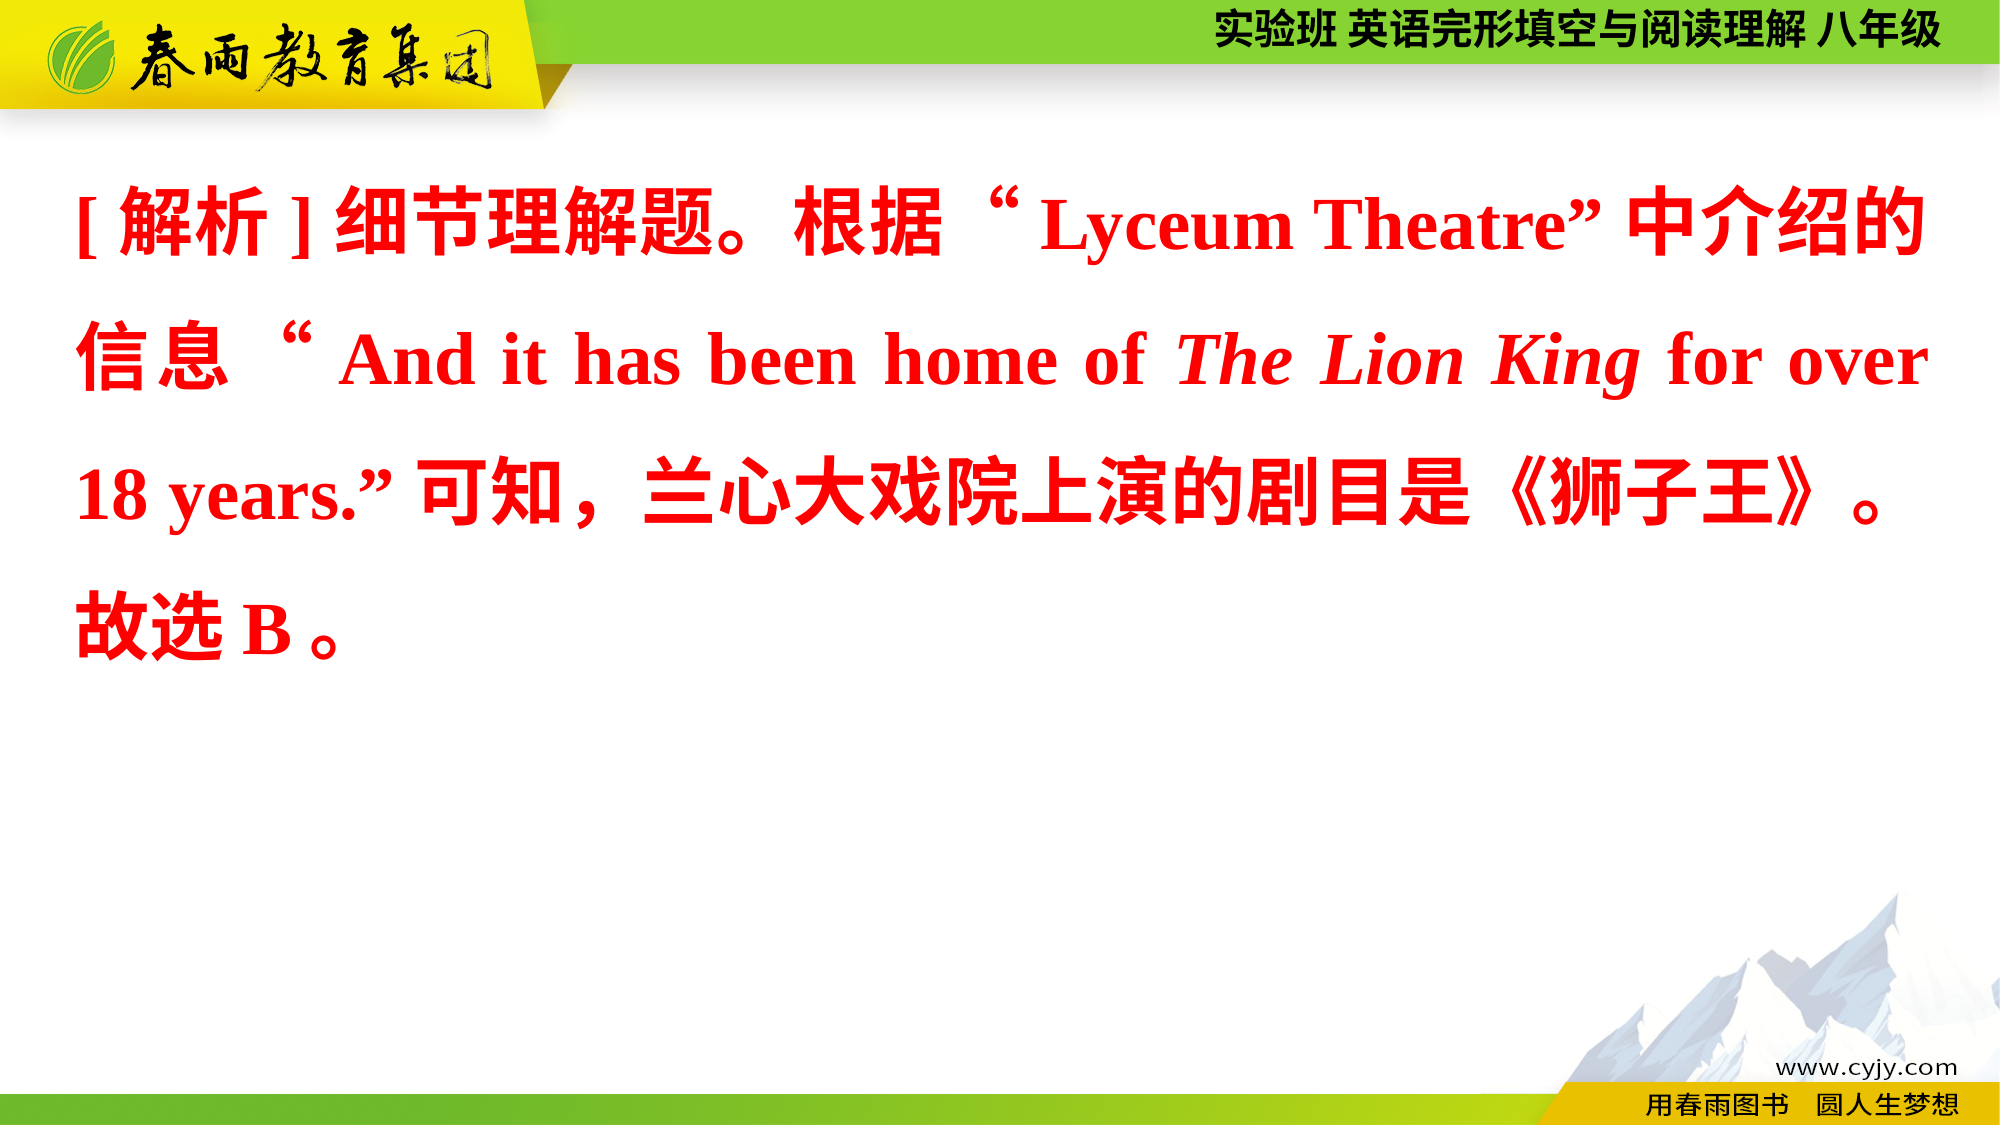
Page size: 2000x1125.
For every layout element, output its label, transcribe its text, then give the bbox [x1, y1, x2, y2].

picture [0, 0, 2000, 1125]
list [解析]细节理解题。根据“Lyceum Theatre”中介绍的信息“And it has been home of The Lion King for over 18 years.”可知，兰心大戏院上演的剧目是《狮子王》。故选B。 [59, 122, 1944, 683]
